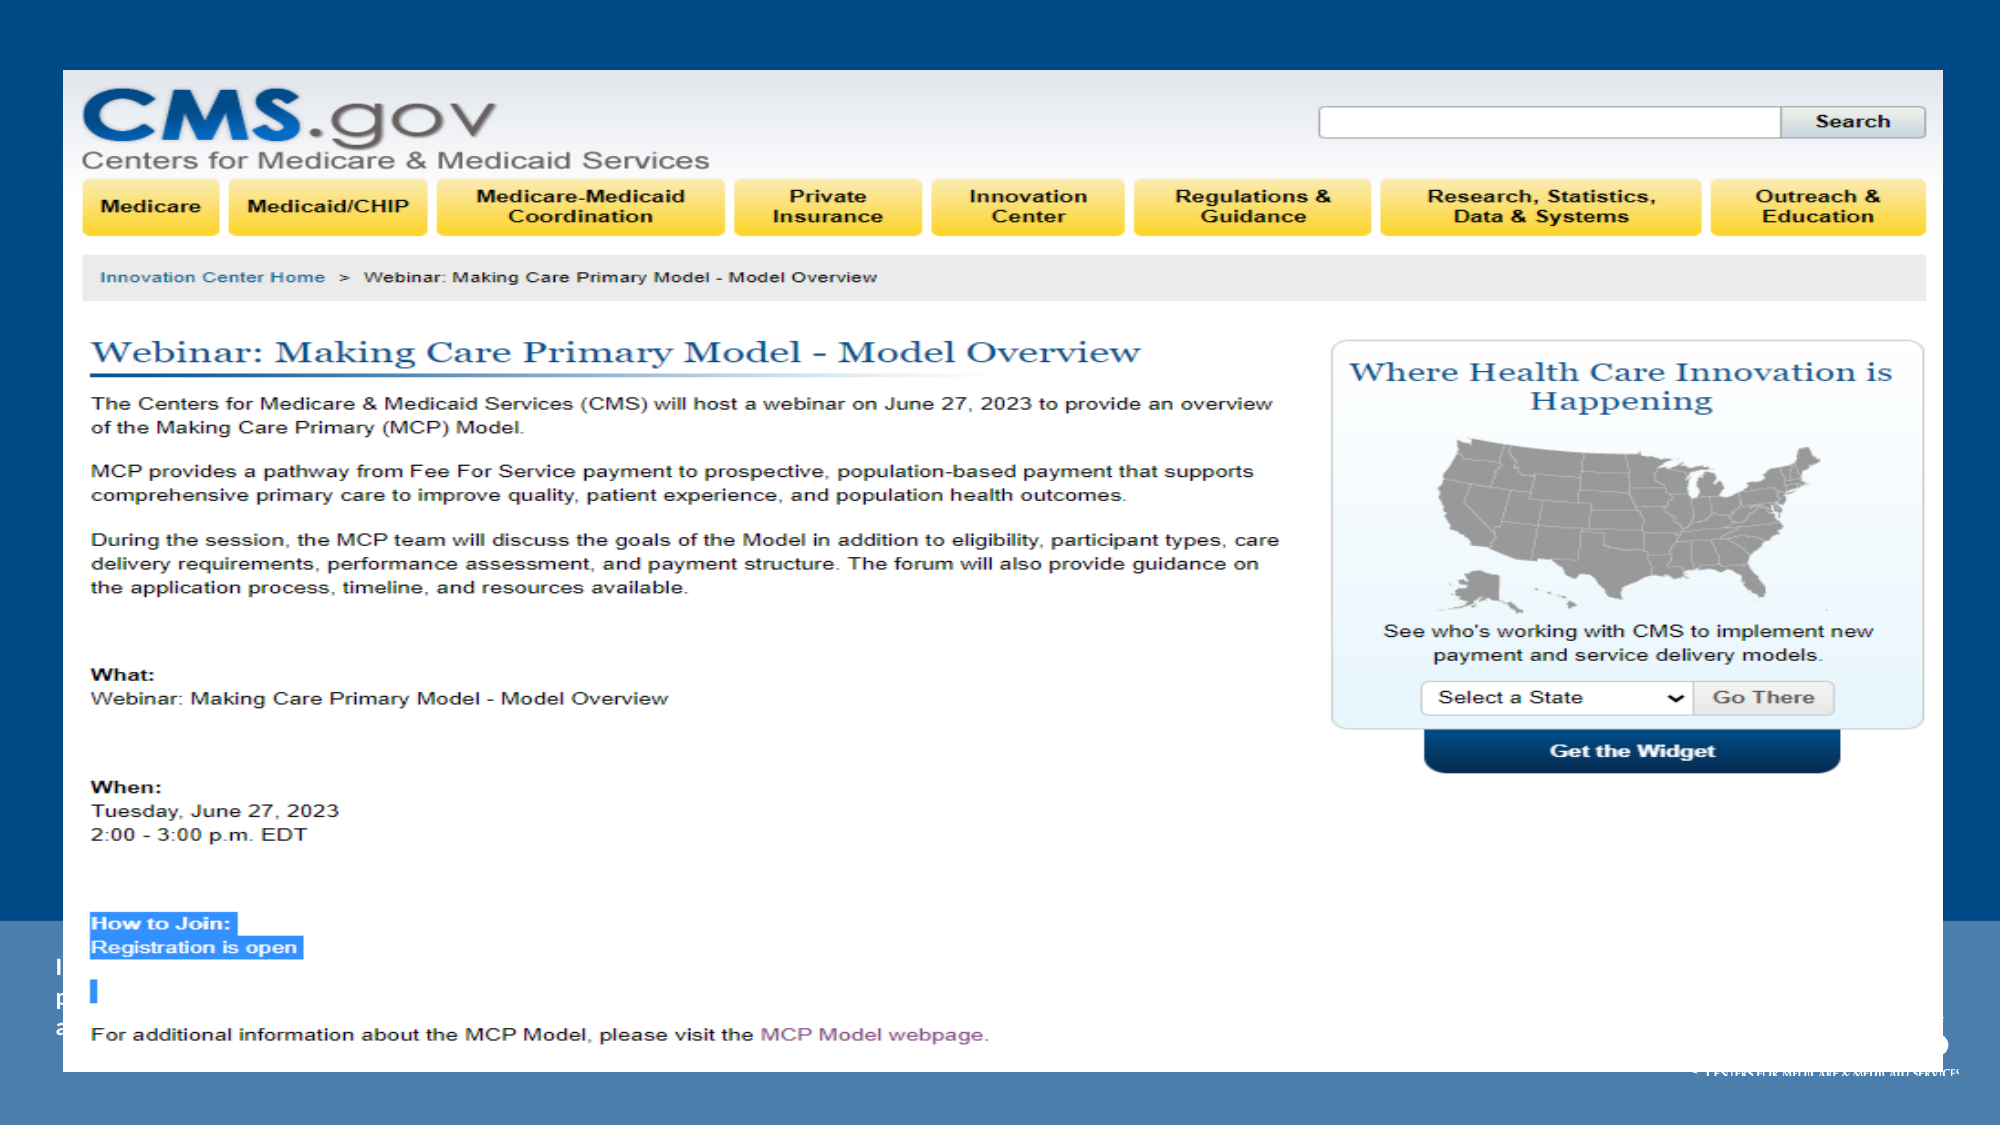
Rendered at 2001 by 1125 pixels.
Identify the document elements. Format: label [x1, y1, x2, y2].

picture [63, 70, 1943, 1072]
